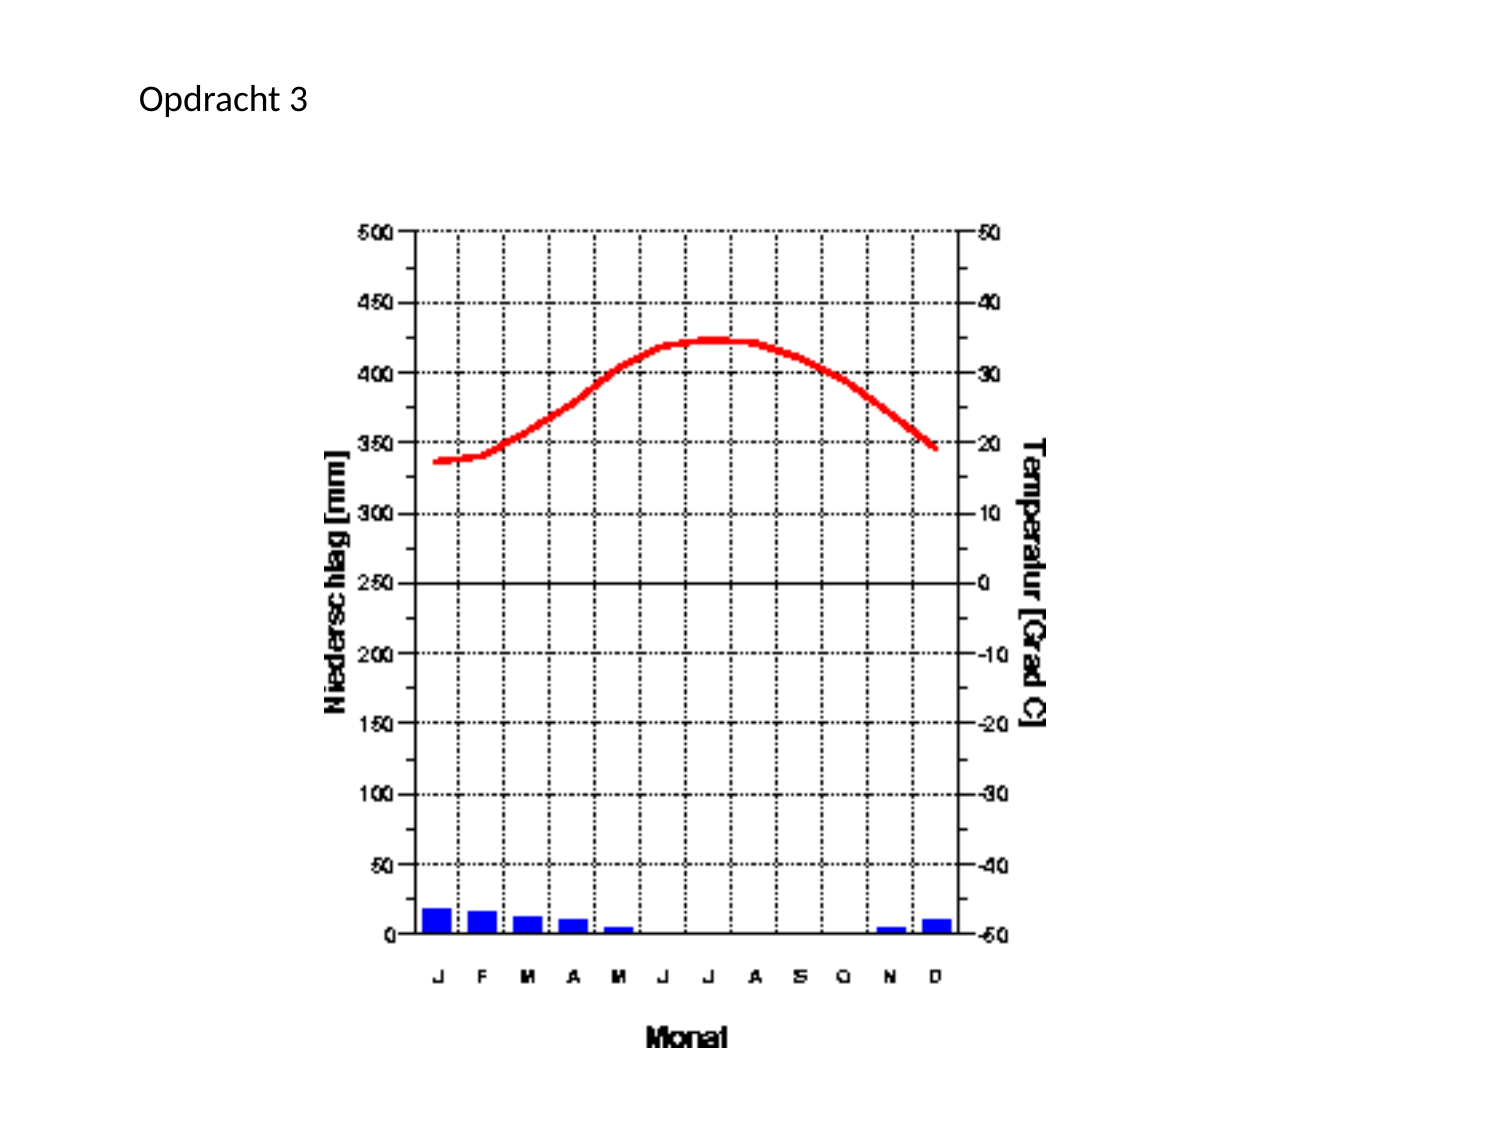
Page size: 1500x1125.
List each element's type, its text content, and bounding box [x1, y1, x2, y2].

text_box Opdracht 3 [123, 66, 319, 127]
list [324, 38, 1046, 1048]
